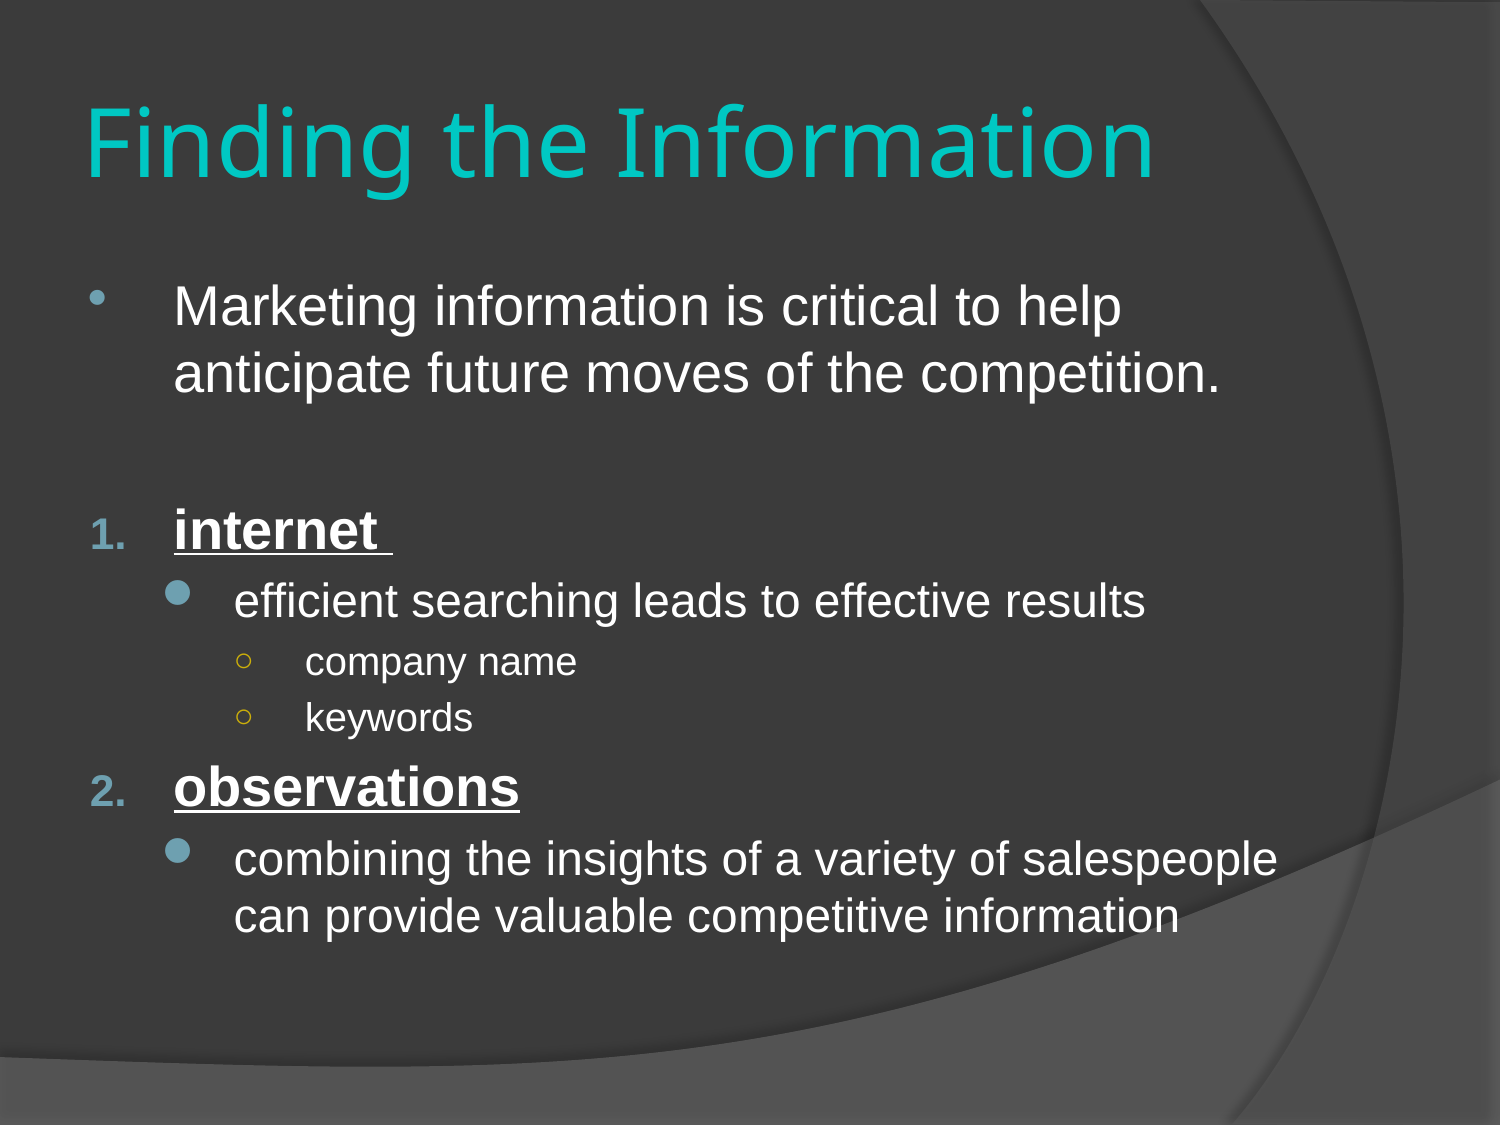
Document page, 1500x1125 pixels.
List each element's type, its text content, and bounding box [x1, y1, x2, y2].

list Marketing information is critical to help anticipate future moves of the competition. internet efficient searching leads to effective results company name keywords observations combining the insights of a variety of salespeople can provide valuable competitive information [75, 262, 1300, 1005]
title Finding the Information [75, 45, 1300, 233]
